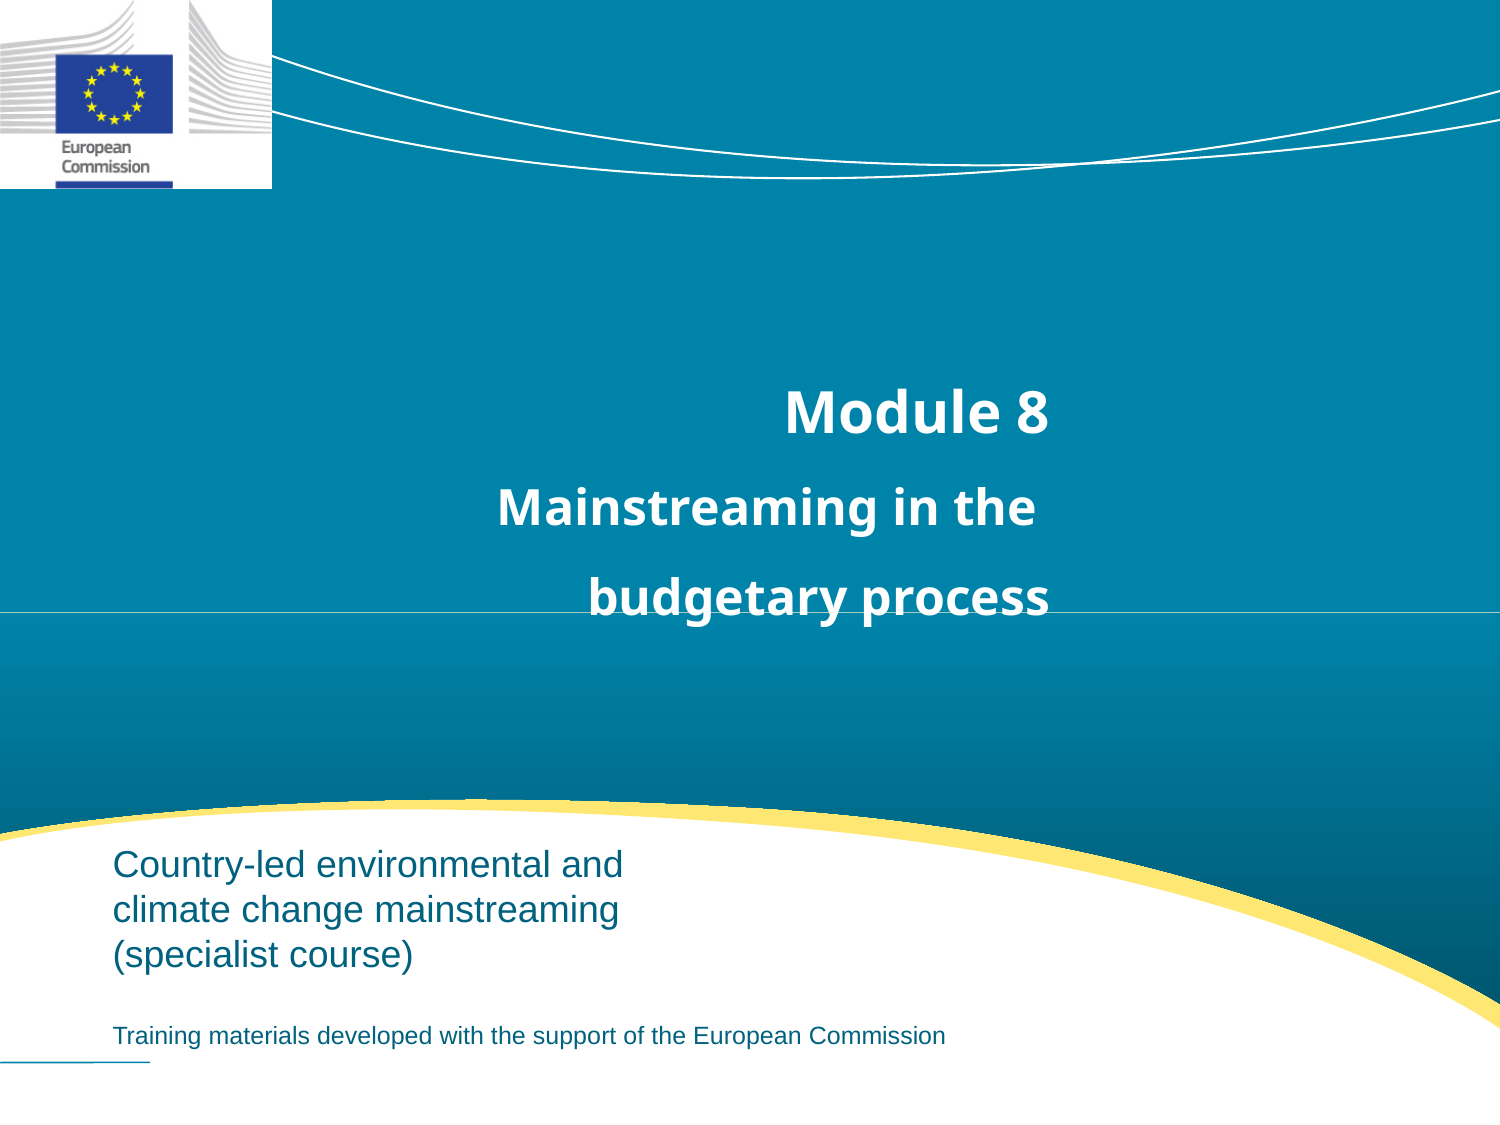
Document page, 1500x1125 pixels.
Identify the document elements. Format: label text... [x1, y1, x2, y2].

text_box Training materials developed with the support of the European Commission [112, 974, 1438, 1050]
title Module 8 Mainstreaming in the budgetary process [2, 187, 1051, 626]
text_box Country-led environmental and climate change mainstreaming (specialist course) [112, 862, 663, 974]
picture [0, 0, 272, 188]
